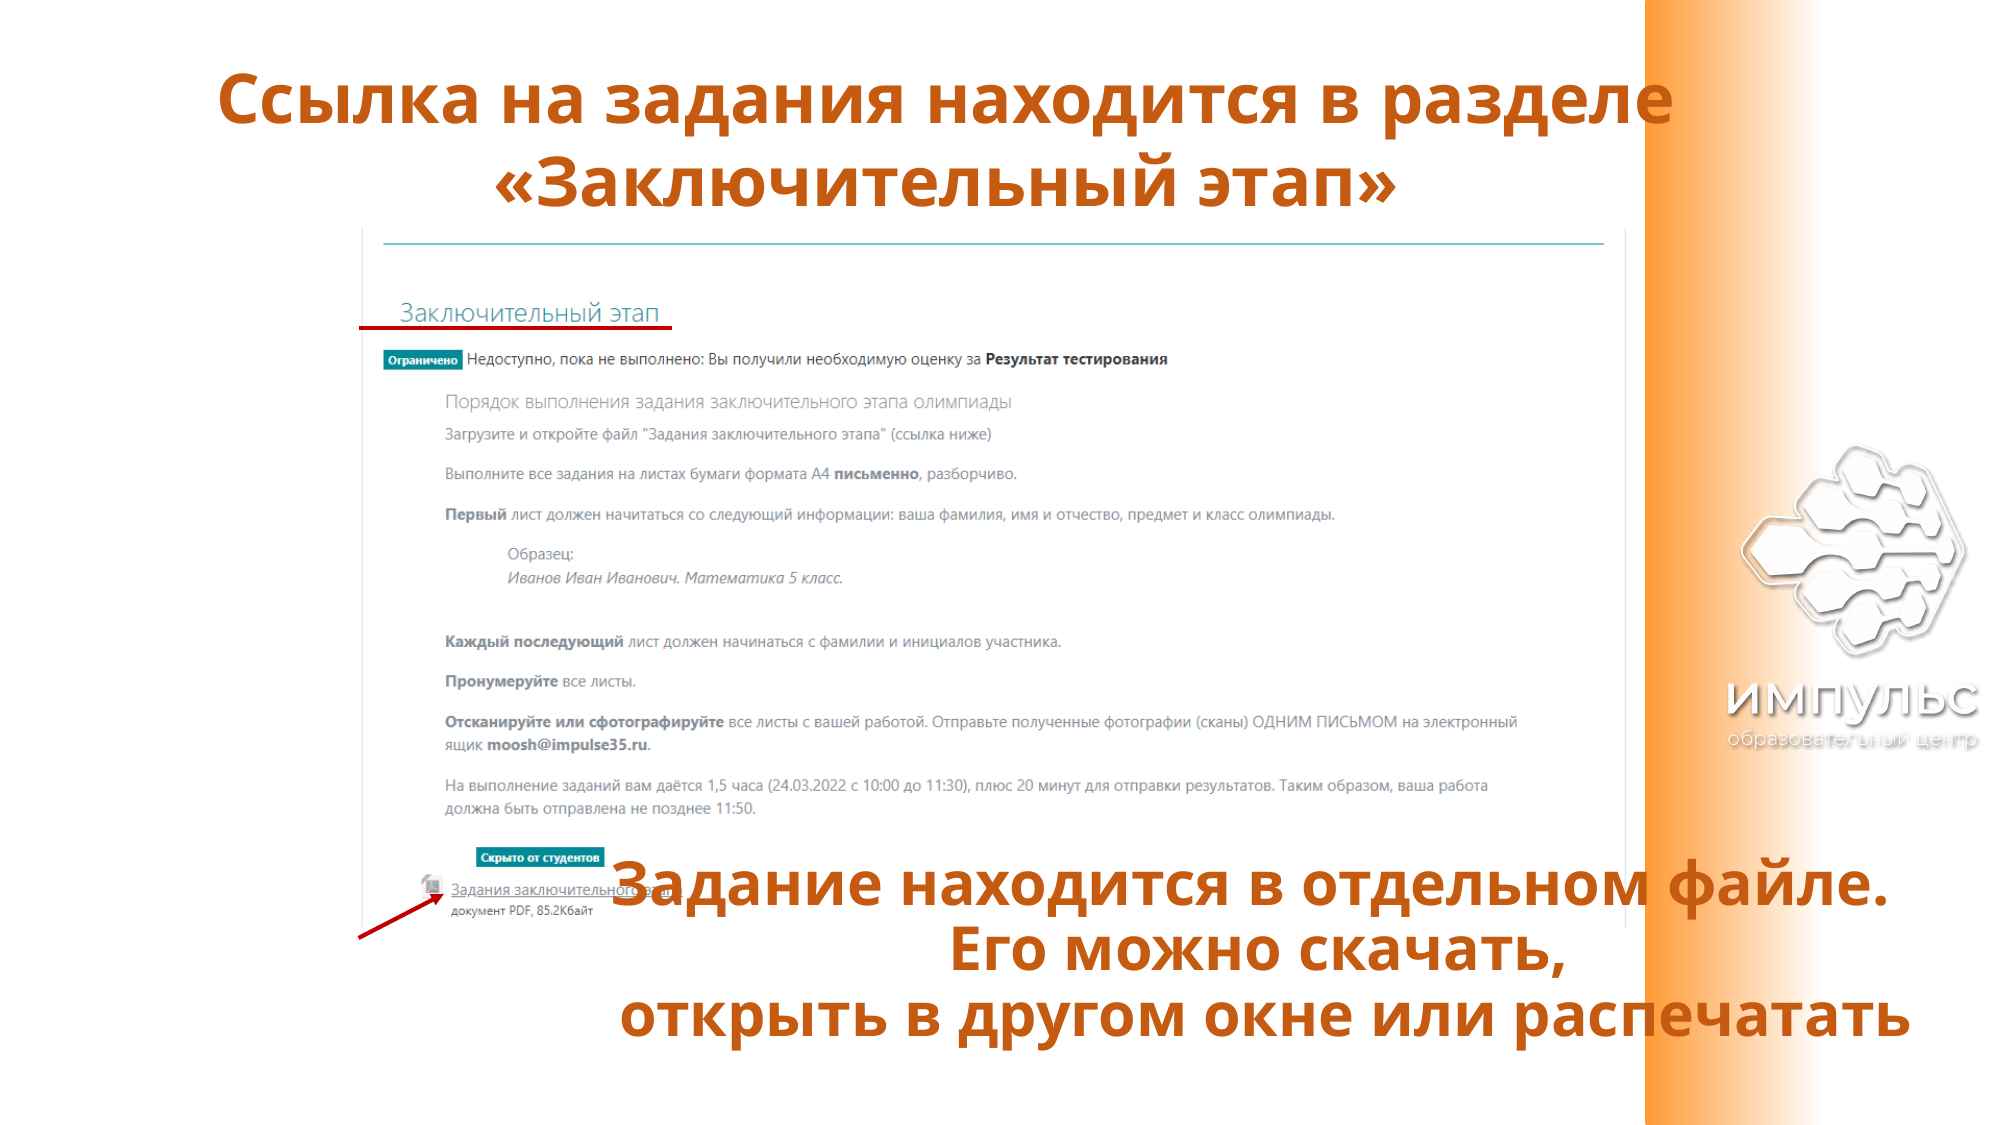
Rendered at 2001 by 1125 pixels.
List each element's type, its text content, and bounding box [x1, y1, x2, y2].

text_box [358, 893, 444, 938]
picture [1686, 435, 2001, 761]
picture [358, 228, 1642, 927]
title Задание находится в отдельном файле. Его можно скачать, открыть в другом окне или распечатать [576, 842, 1941, 1125]
text_box Ссылка на задания находится в разделе «Заключительный этап» [201, 0, 1566, 201]
